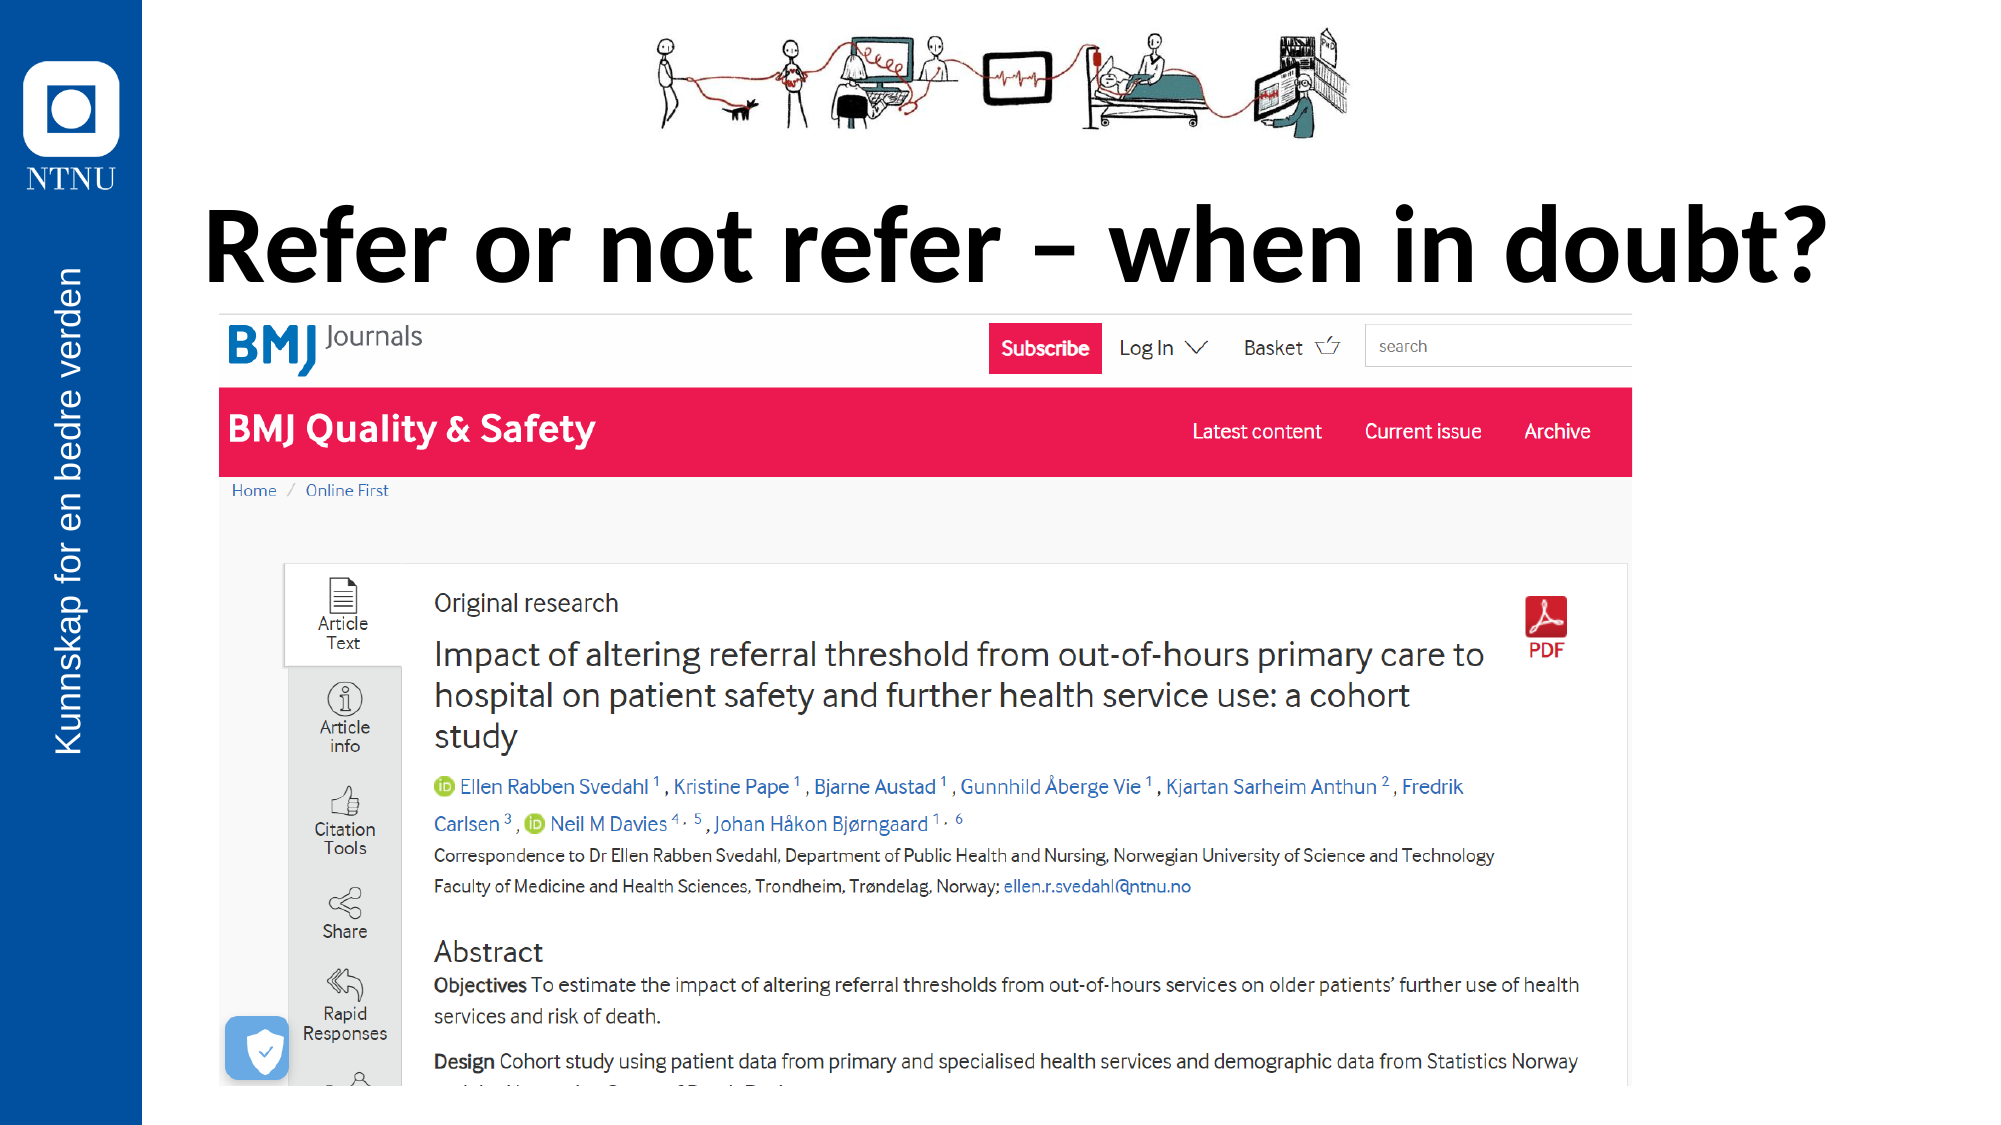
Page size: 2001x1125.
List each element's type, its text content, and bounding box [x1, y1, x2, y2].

picture [0, 0, 142, 1125]
title Refer or not refer – when in doubt? [188, 164, 1966, 314]
text_box Kunnskap for en bedre verden [36, 240, 96, 772]
picture [218, 313, 1633, 1086]
picture [622, 27, 1378, 141]
